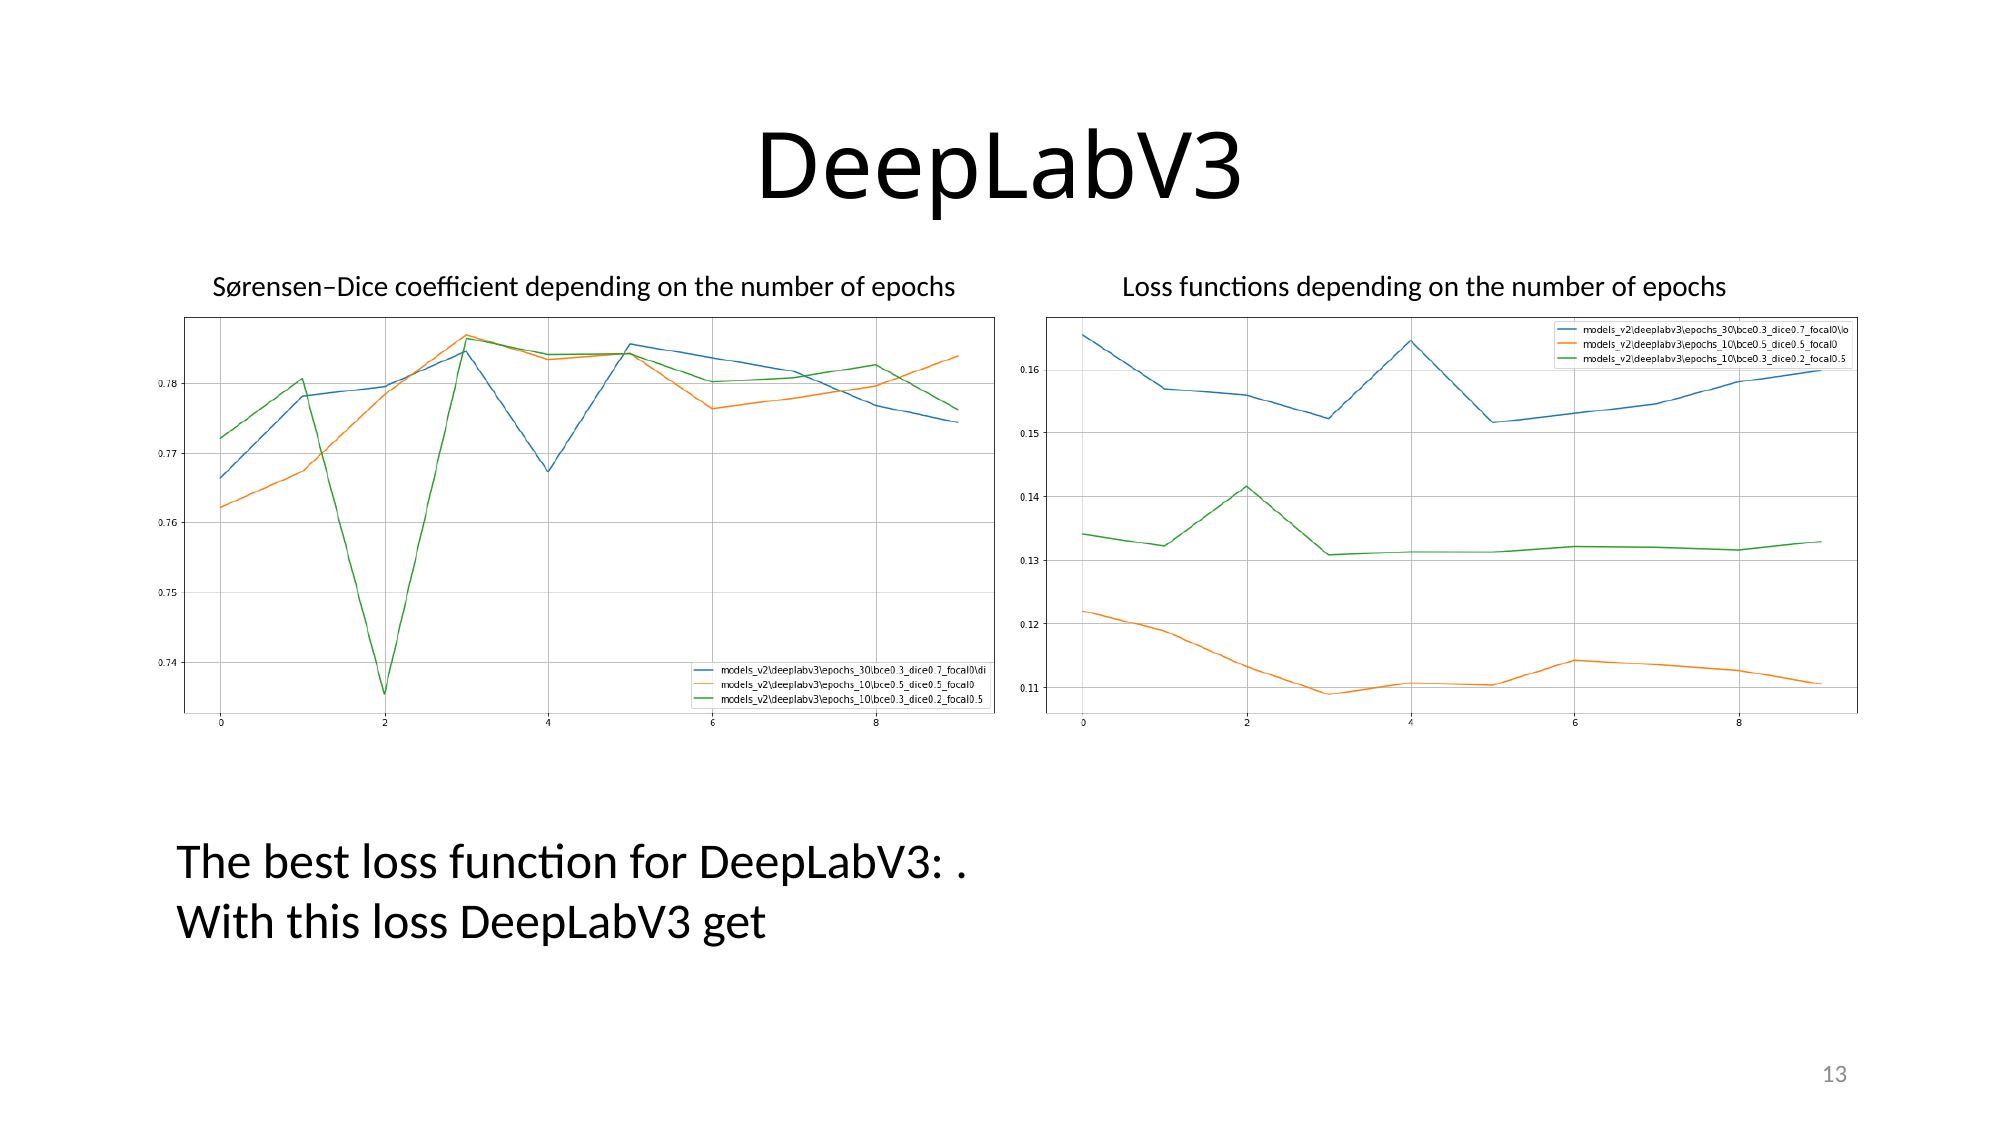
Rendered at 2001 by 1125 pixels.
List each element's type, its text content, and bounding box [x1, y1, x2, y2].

slide_number 13 [1412, 1042, 1863, 1103]
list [149, 310, 1000, 734]
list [1012, 310, 1863, 734]
text_box Sørensen–Dice coefficient depending on the number of epochs [197, 259, 972, 310]
title DeepLabV3 [137, 59, 1863, 278]
text_box Loss functions depending on the number of epochs [1107, 259, 1743, 310]
